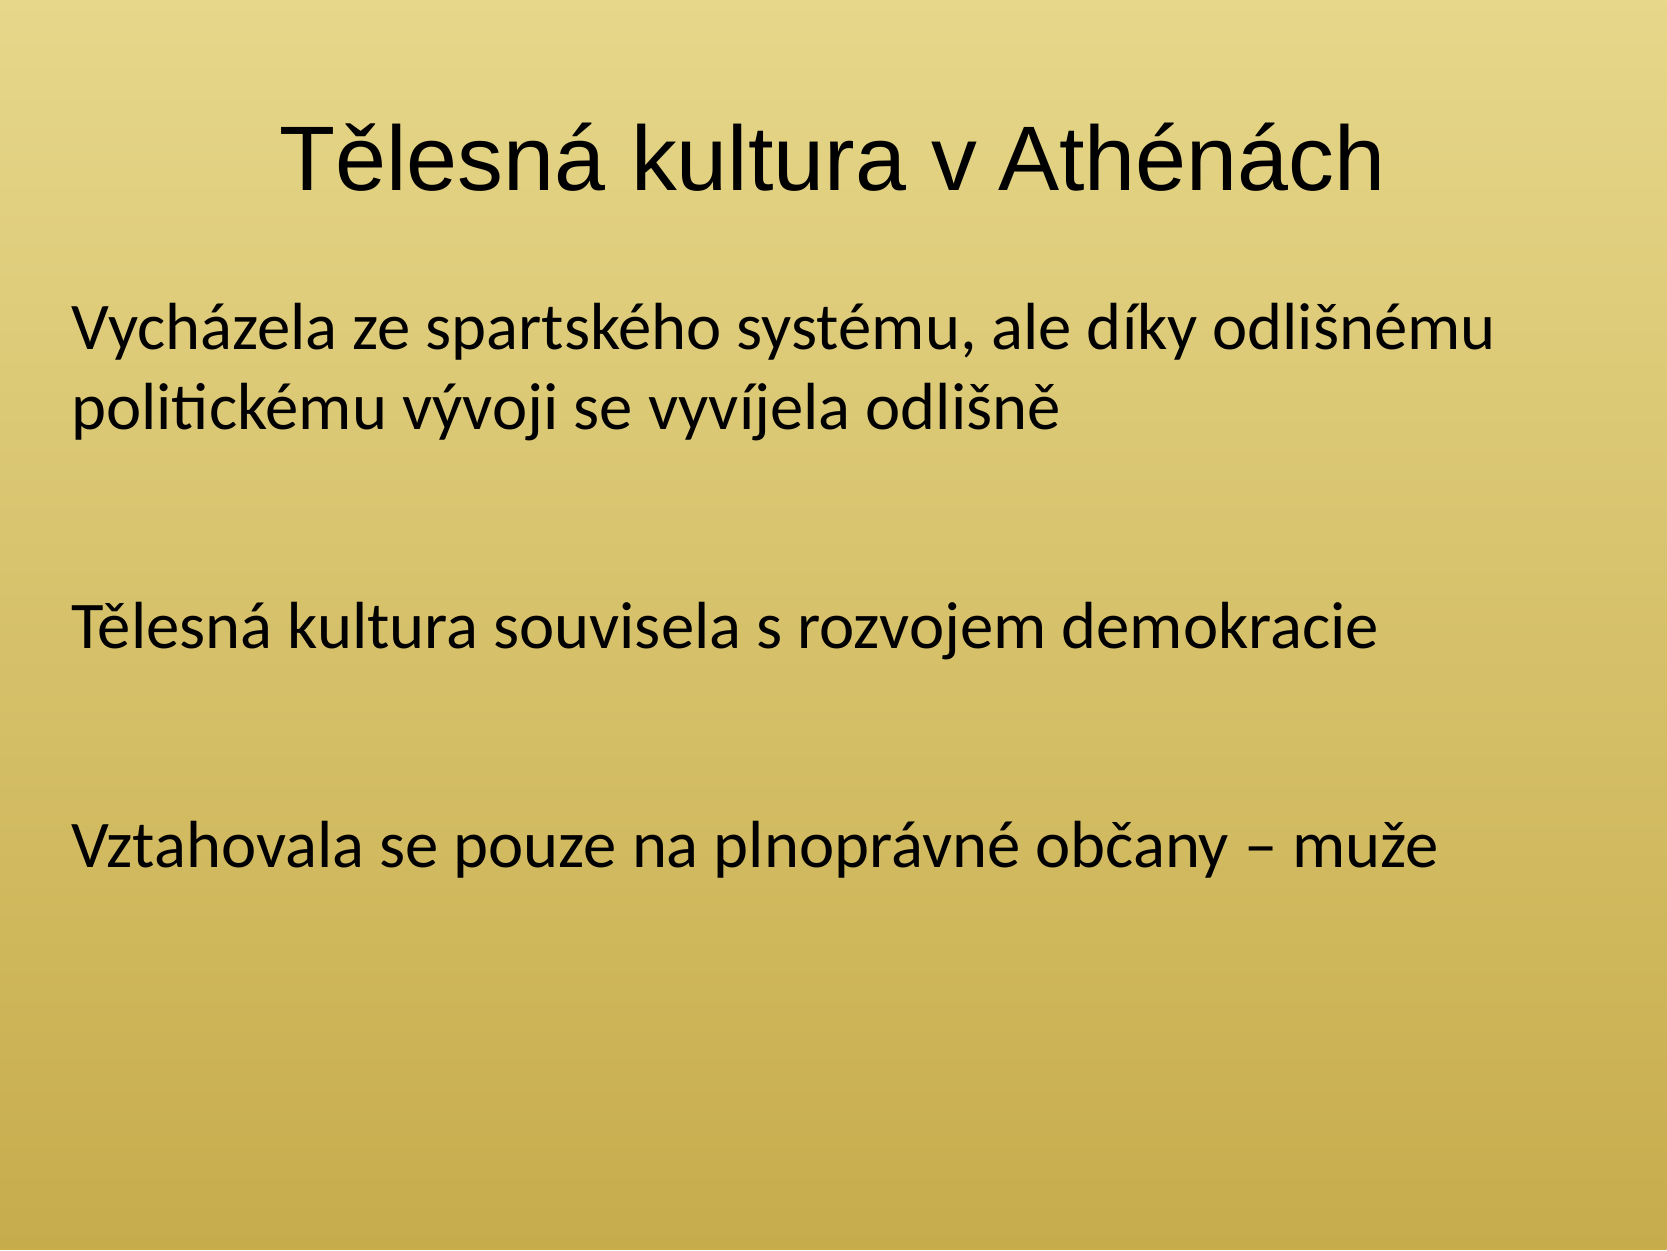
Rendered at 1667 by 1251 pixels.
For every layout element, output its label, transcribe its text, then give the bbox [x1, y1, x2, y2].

list Vycházela ze spartského systému, ale díky odlišnému politickému vývoji se vyvíjela odlišně Tělesná kultura souvisela s rozvojem demokracie Vztahovala se pouze na plnoprávné občany – muže [53, 282, 1613, 1122]
title Tělesná kultura v Athénách [83, 49, 1584, 259]
